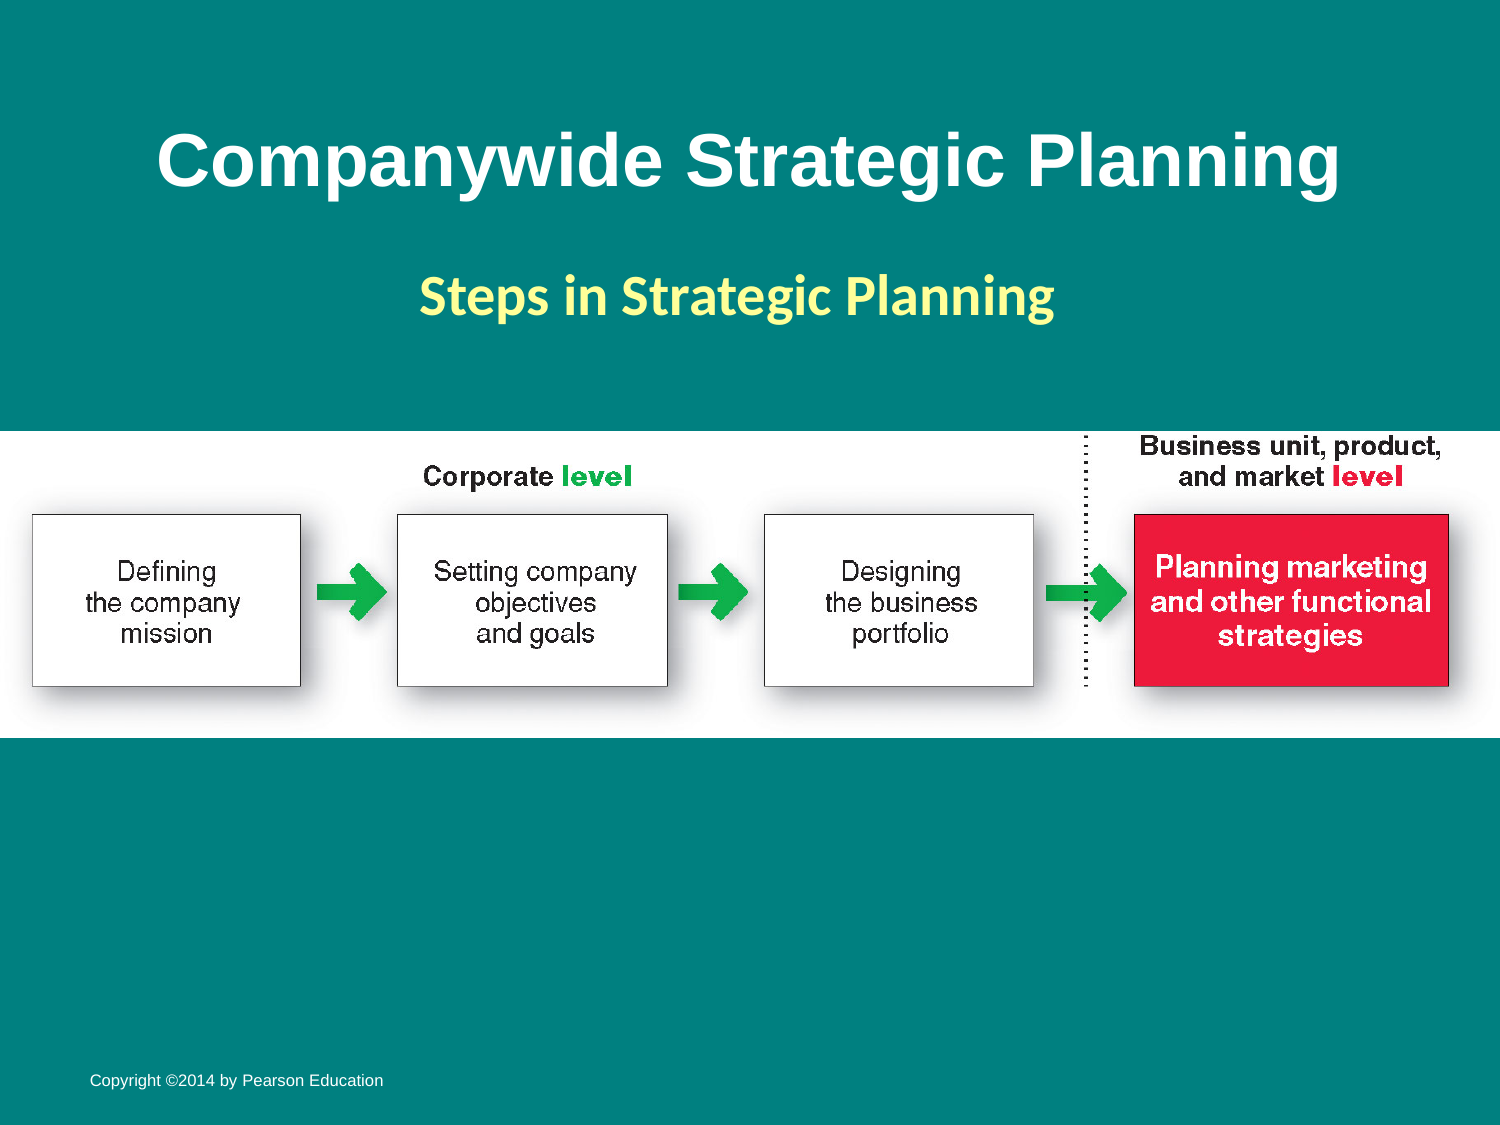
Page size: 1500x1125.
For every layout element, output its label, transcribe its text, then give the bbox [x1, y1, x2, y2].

title Companywide Strategic Planning [112, 62, 1388, 251]
text_box Copyright ©2014 by Pearson Education [74, 1062, 825, 1098]
picture [0, 431, 1500, 738]
list Steps in Strategic Planning [149, 249, 1326, 313]
